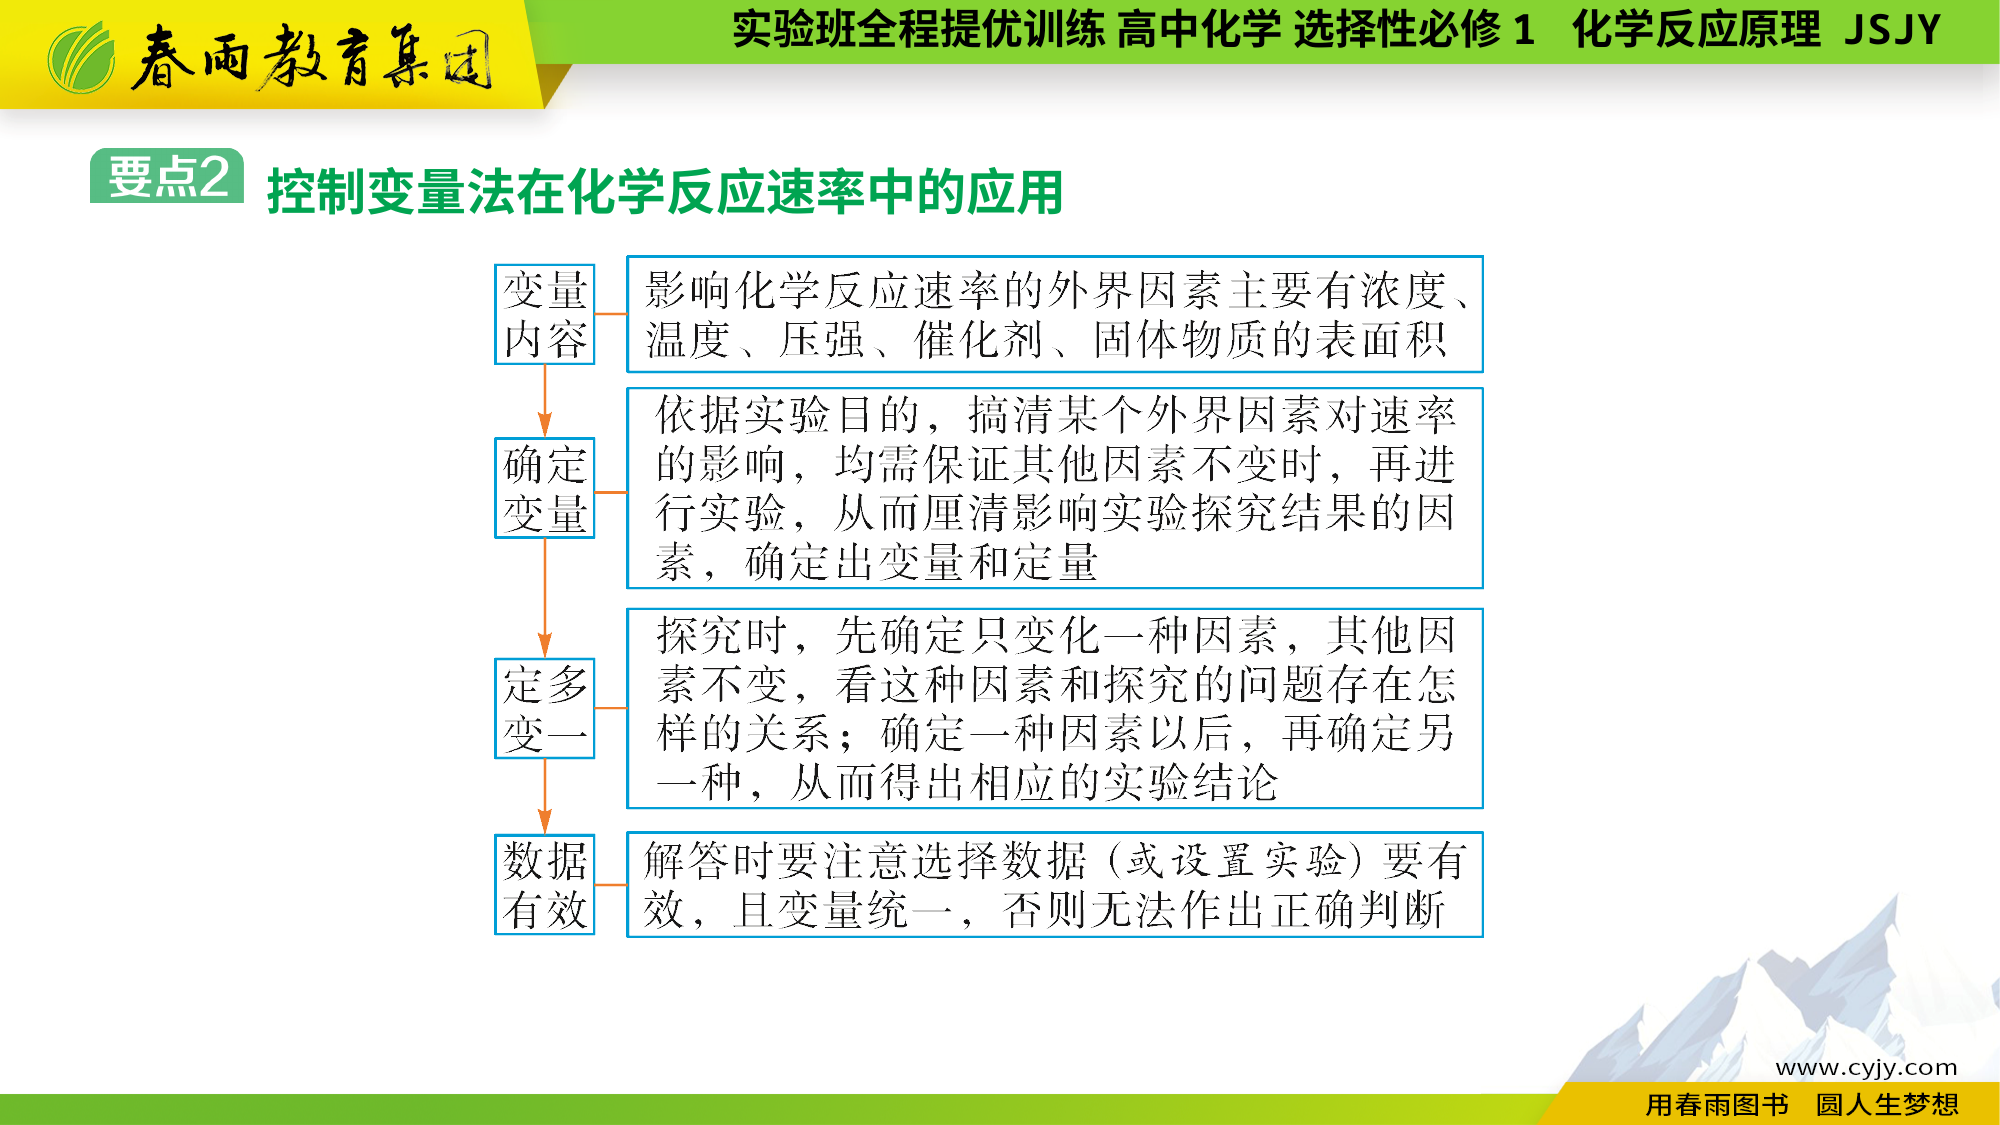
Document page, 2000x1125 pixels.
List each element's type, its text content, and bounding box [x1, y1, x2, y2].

list 控制变量法在化学反应速率中的应用 [59, 122, 1944, 217]
picture [0, 0, 2000, 1125]
